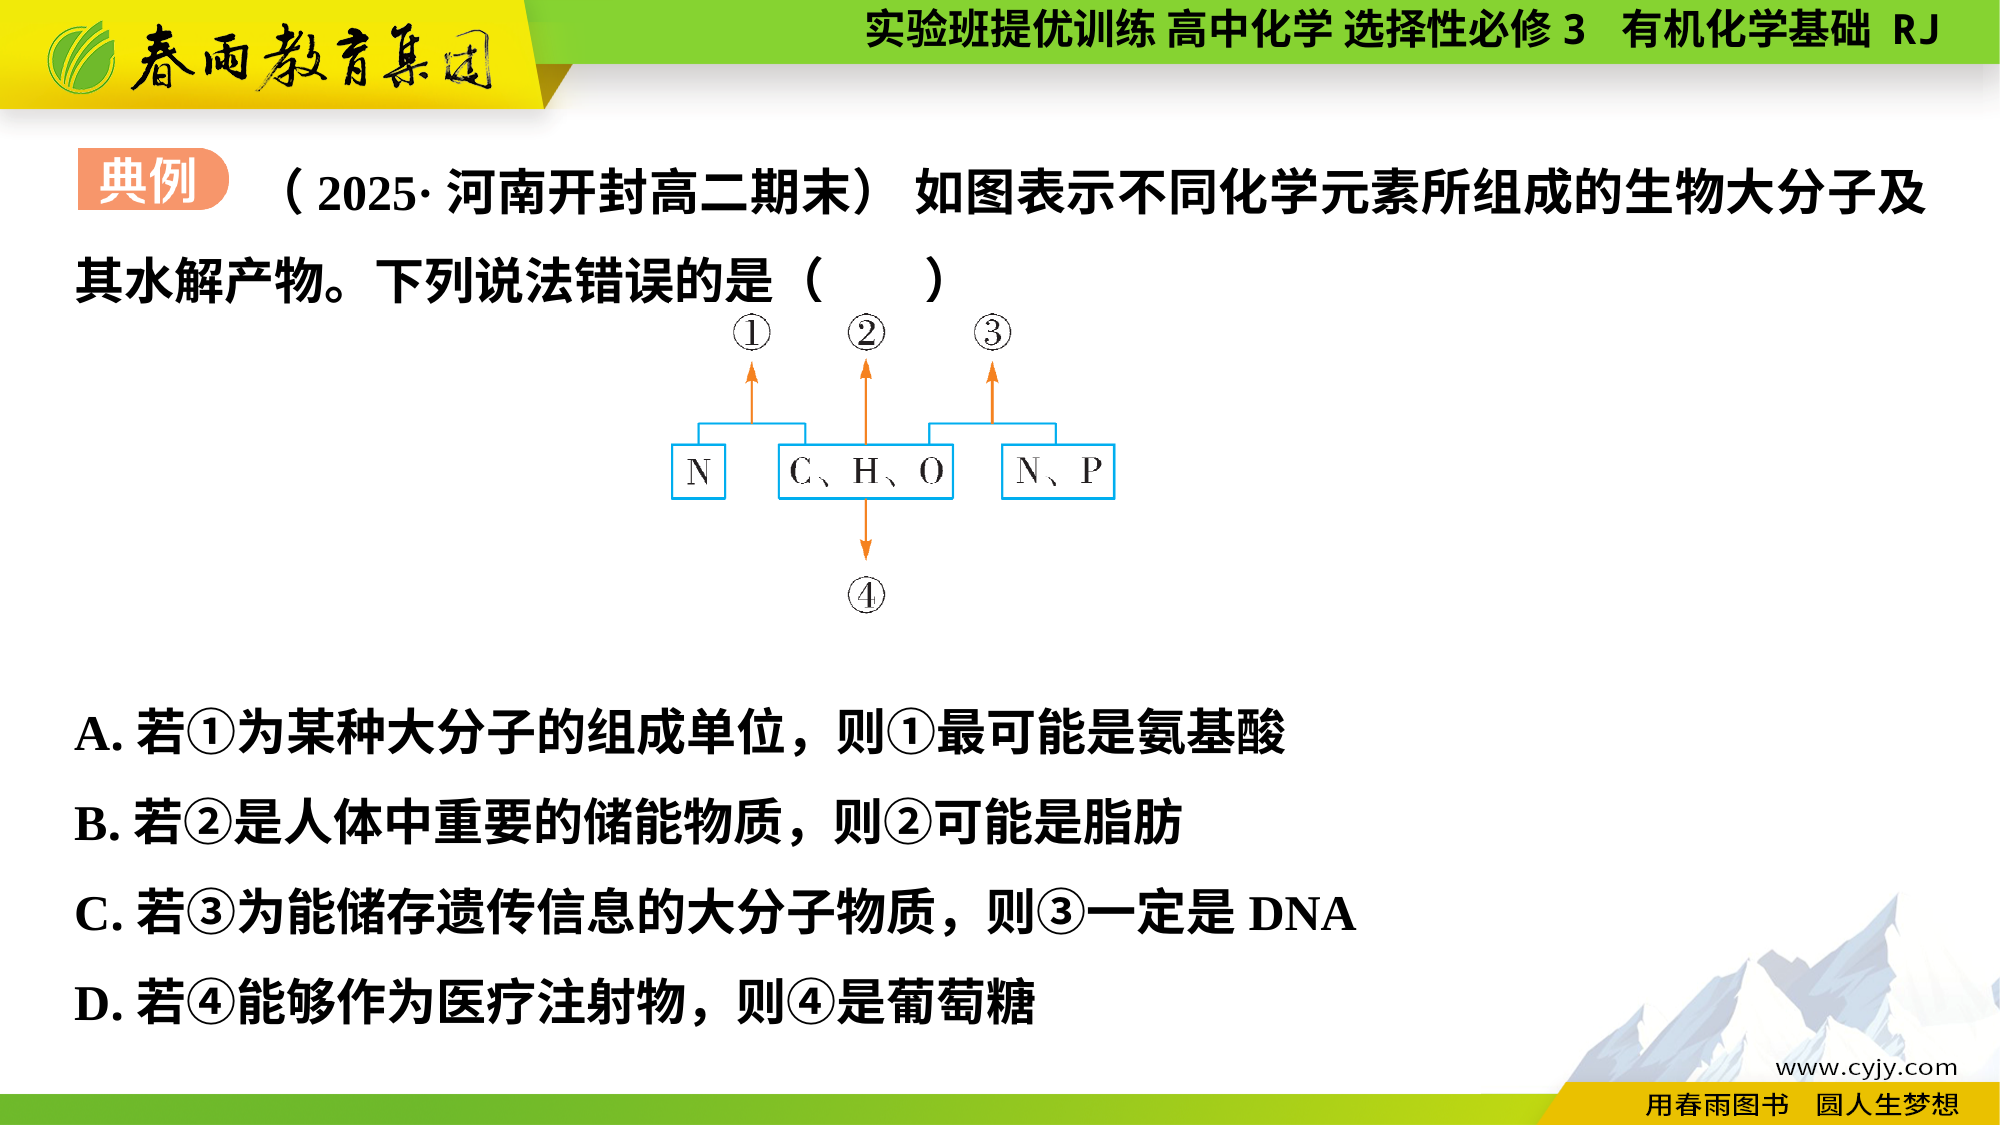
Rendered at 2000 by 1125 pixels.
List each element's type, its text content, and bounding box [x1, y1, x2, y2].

picture [0, 0, 2000, 1125]
list （2025·河南开封高二期末） 如图表示不同化学元素所组成的生物大分子及其水解产物。下列说法错误的是（ ） A.若①为某种大分子的组成单位，则①最可能是氨基酸 B.若②是人体中重要的储能物质，则②可能是脂肪 C.若③为能储存遗传信息的大分子物质，则③一定是DNA D.若④能够作为医疗注射物，则④是葡萄糖 [59, 122, 1944, 1047]
